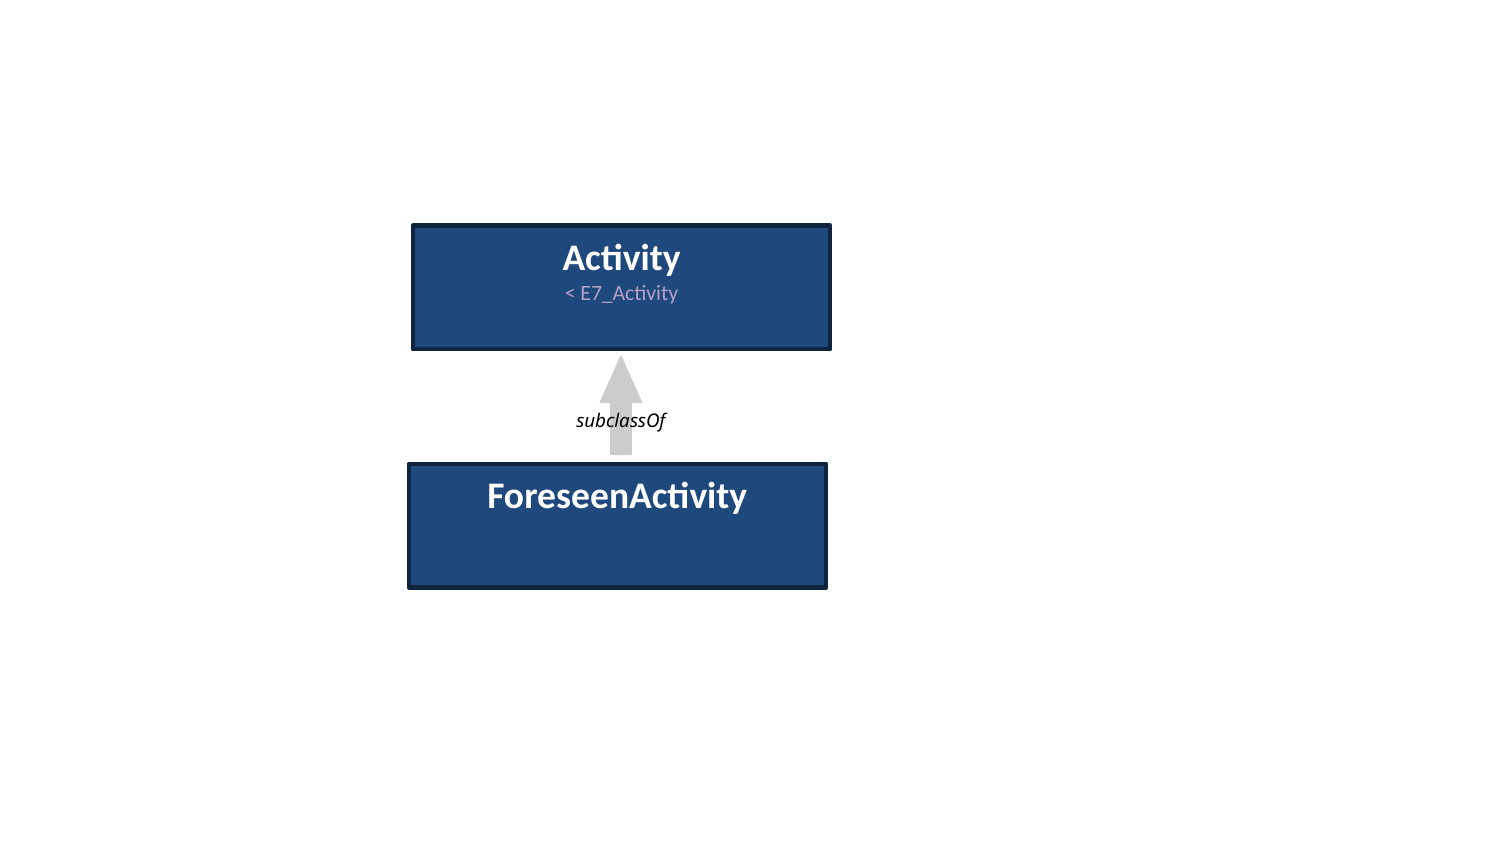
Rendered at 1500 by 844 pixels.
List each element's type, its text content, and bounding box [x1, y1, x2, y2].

text_box [600, 356, 642, 405]
text_box subclassOf [546, 405, 696, 434]
text_box ForeseenActivity [408, 463, 827, 588]
text_box Activity < E7_Activity [412, 225, 831, 350]
text_box [610, 434, 632, 455]
